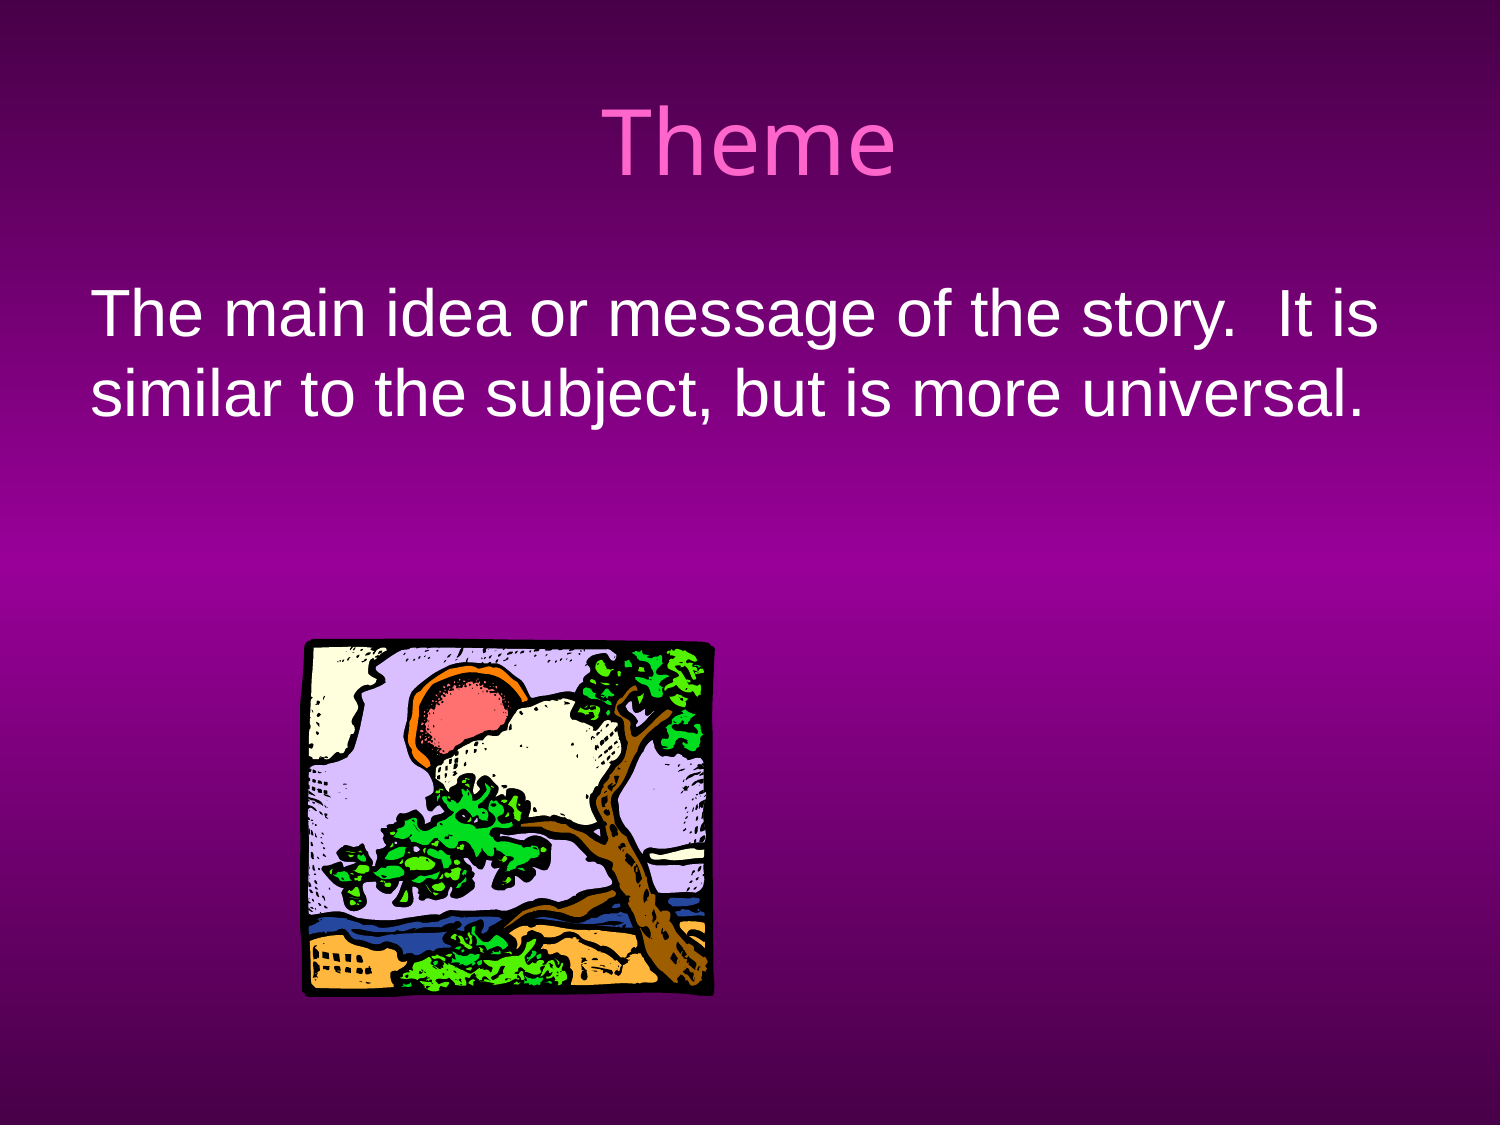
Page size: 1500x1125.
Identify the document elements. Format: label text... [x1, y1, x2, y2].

picture [299, 631, 721, 998]
title Theme [74, 44, 1426, 233]
list The main idea or message of the story. It is similar to the subject, but is more universal. [74, 262, 1426, 1006]
